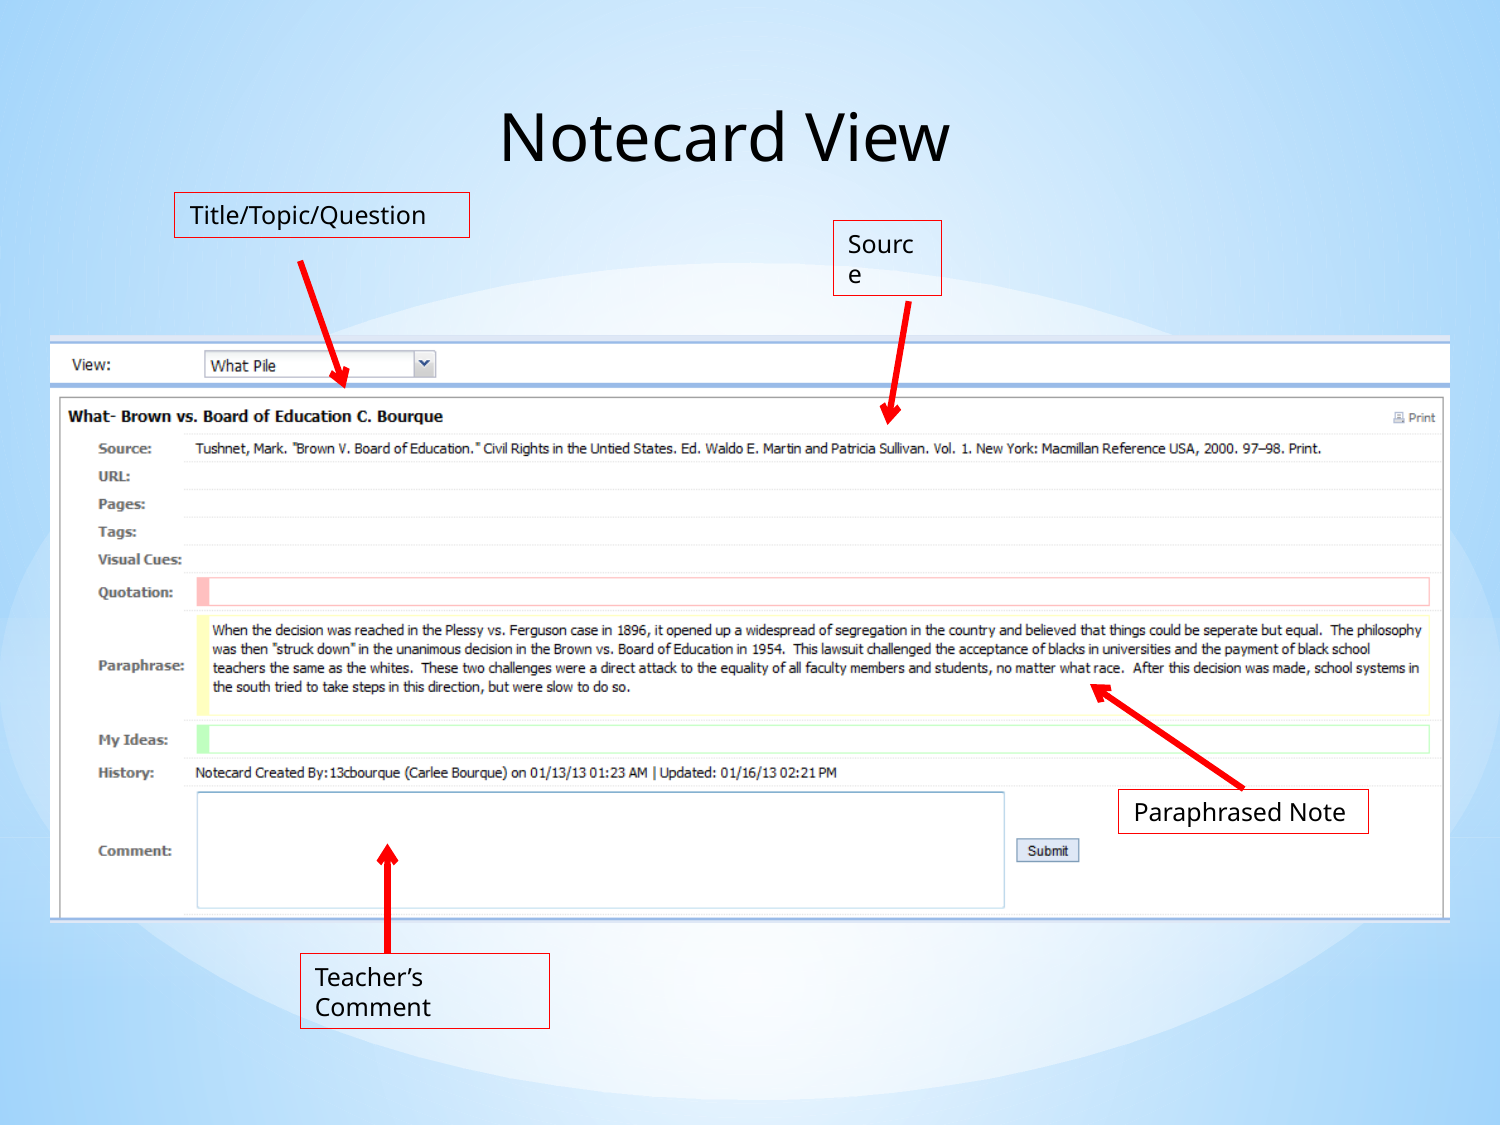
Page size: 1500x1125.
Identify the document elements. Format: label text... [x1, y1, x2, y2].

text_box Title/Topic/Question [174, 192, 470, 238]
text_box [299, 260, 346, 389]
picture [49, 335, 1451, 923]
text_box Notecard View [49, 87, 1400, 183]
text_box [1089, 683, 1244, 790]
text_box Teacher’s Comment [300, 953, 550, 1029]
text_box Source [833, 220, 942, 296]
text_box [887, 300, 909, 426]
